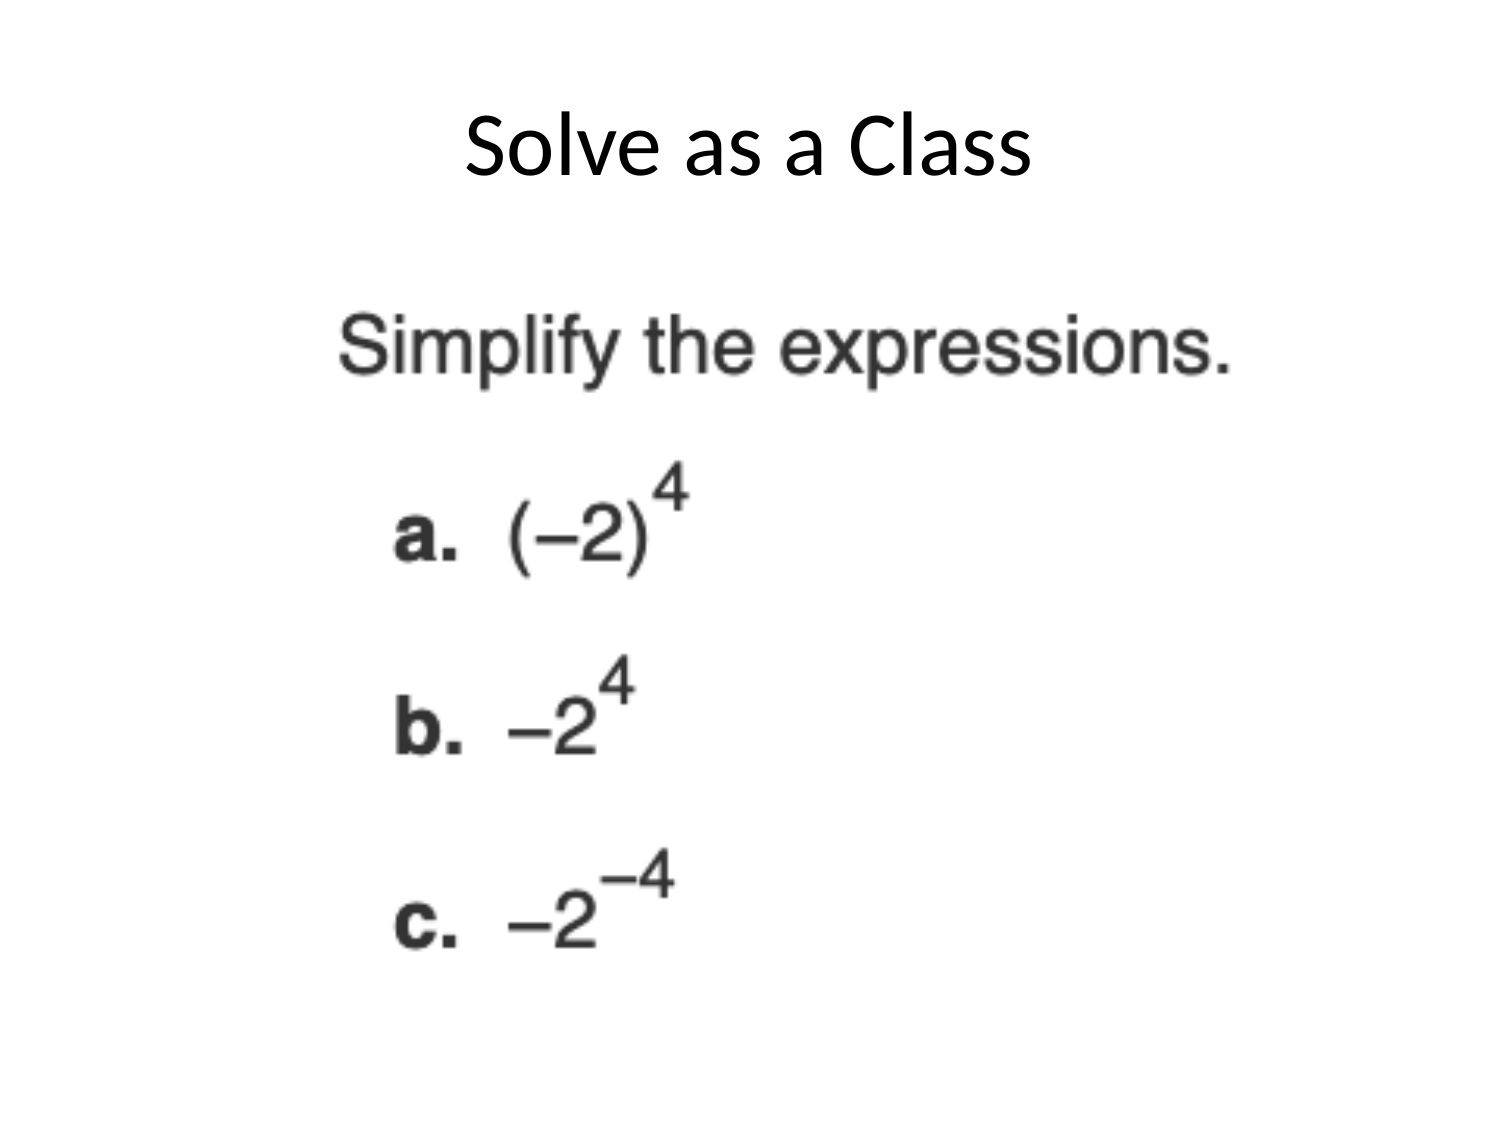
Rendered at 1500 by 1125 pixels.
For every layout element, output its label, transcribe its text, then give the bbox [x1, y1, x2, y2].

title Solve as a Class [75, 45, 1425, 233]
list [74, 262, 1426, 1006]
